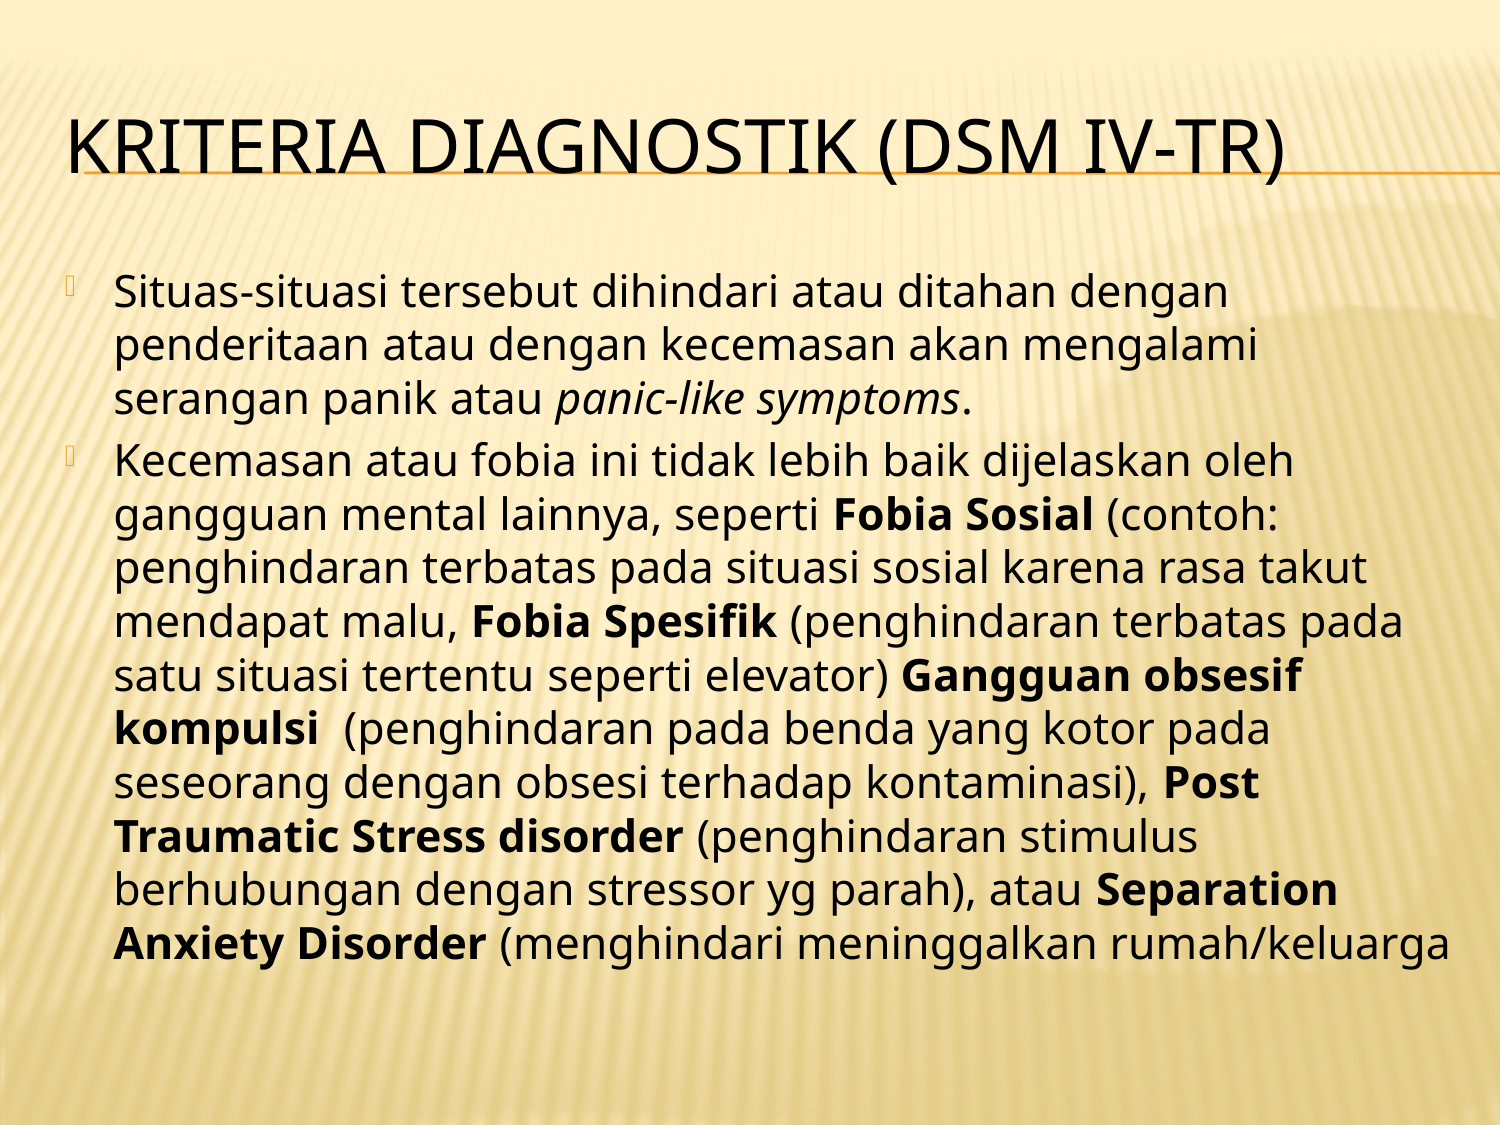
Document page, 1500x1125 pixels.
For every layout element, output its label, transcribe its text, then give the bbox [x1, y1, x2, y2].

title Kriteria Diagnostik (DSM IV-TR) [50, 75, 1475, 213]
list Situas-situasi tersebut dihindari atau ditahan dengan penderitaan atau dengan kecemasan akan mengalami serangan panik atau panic-like symptoms. Kecemasan atau fobia ini tidak lebih baik dijelaskan oleh gangguan mental lainnya, seperti Fobia Sosial (contoh: penghindaran terbatas pada situasi sosial karena rasa takut mendapat malu, Fobia Spesifik (penghindaran terbatas pada satu situasi tertentu seperti elevator) Gangguan obsesif kompulsi (penghindaran pada benda yang kotor pada seseorang dengan obsesi terhadap kontaminasi), Post Traumatic Stress disorder (penghindaran stimulus berhubungan dengan stressor yg parah), atau Separation Anxiety Disorder (menghindari meninggalkan rumah/keluarga [50, 254, 1475, 998]
